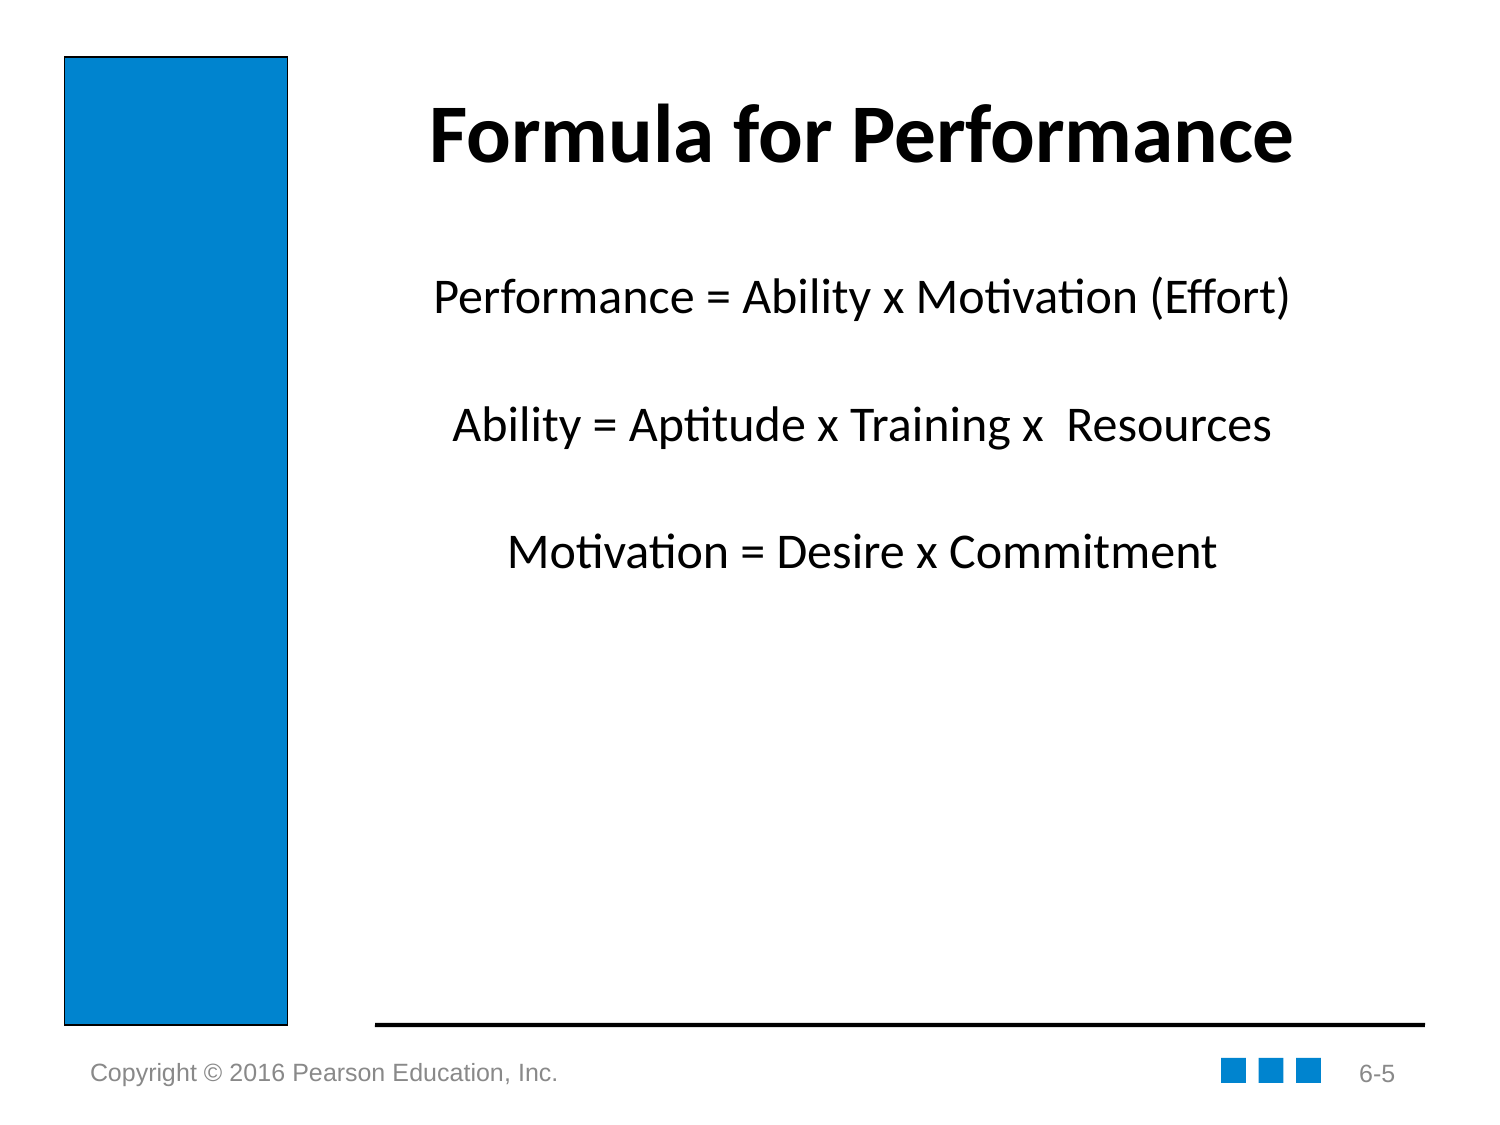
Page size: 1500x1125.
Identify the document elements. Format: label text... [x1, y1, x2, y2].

text_box [1258, 1057, 1284, 1083]
text_box Copyright © 2016 Pearson Education, Inc. [75, 1055, 625, 1088]
list Performance = Ability x Motivation (Effort) Ability = Aptitude x Training x Resources Motivation = Desire x Commitment [300, 262, 1425, 950]
title Formula for Performance [300, 50, 1425, 208]
text_box [64, 56, 288, 1025]
text_box 6-5 [1333, 1050, 1421, 1095]
text_box [1296, 1057, 1321, 1083]
text_box [1221, 1057, 1246, 1083]
